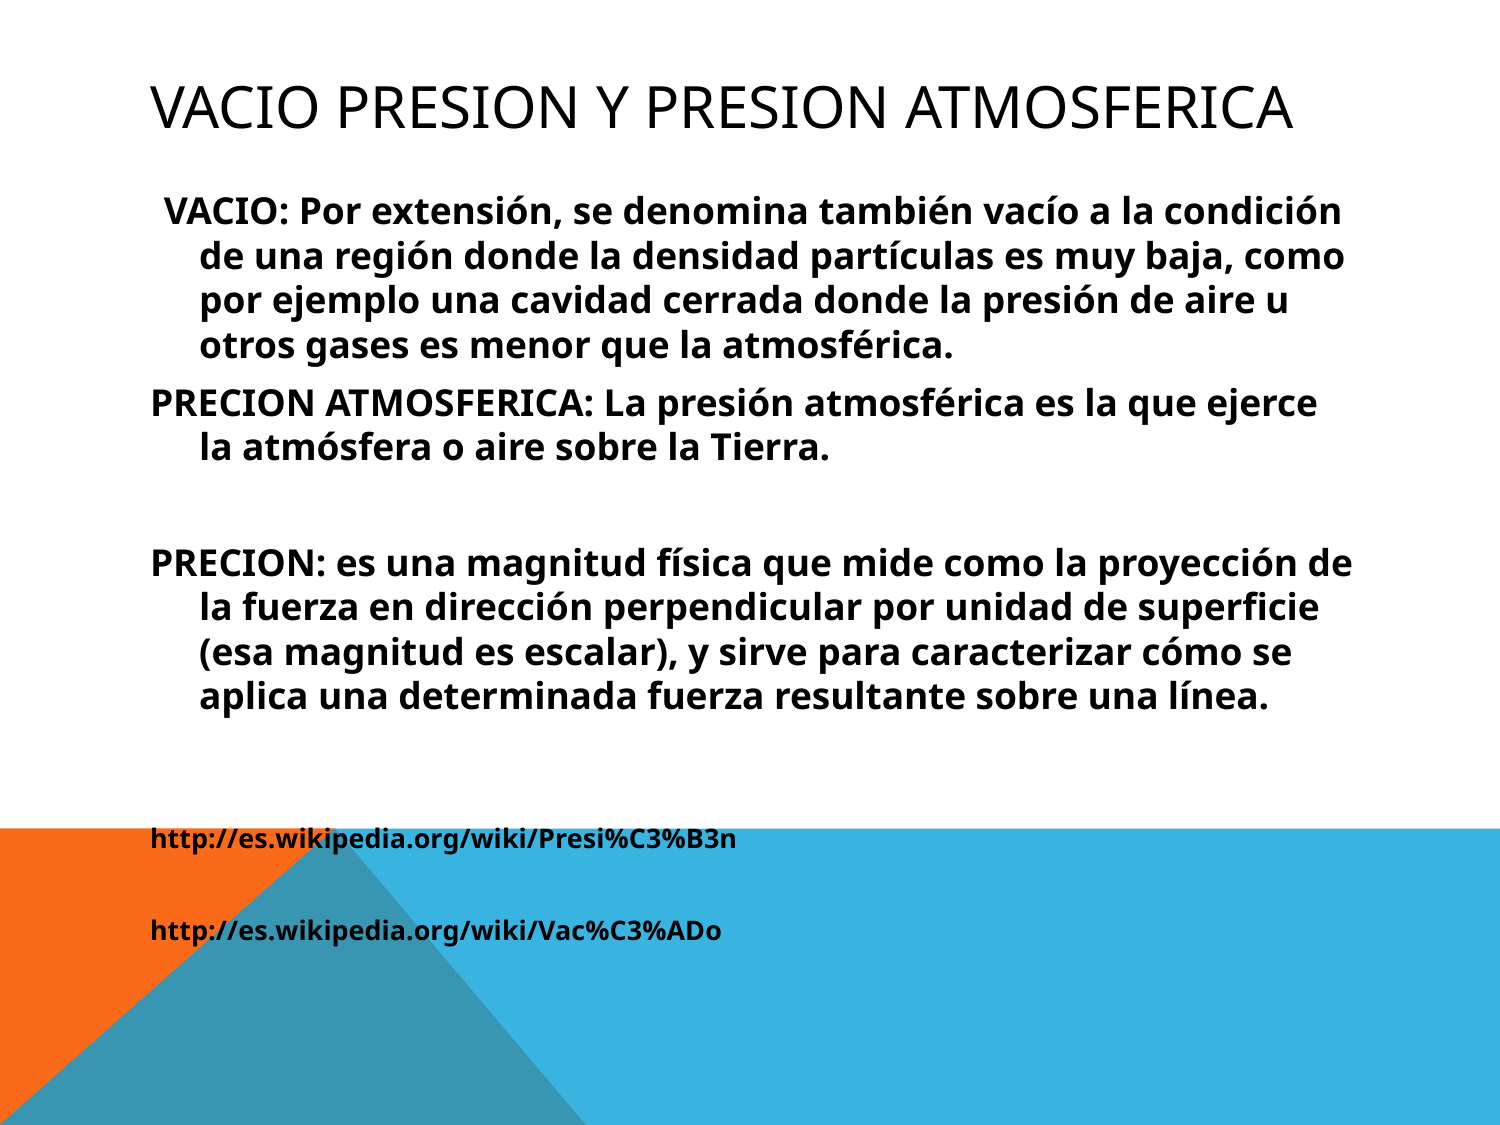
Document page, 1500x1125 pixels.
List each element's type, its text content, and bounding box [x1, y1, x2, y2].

title VACIO PRESION Y PRESION ATMOSFERICA [135, 60, 1369, 150]
list VACIO: Por extensión, se denomina también vacío a la condición de una región donde la densidad partículas es muy baja, como por ejemplo una cavidad cerrada donde la presión de aire u otros gases es menor que la atmosférica. PRECION ATMOSFERICA: La presión atmosférica es la que ejerce la atmósfera o aire sobre la Tierra. PRECION: es una magnitud física que mide como la proyección de la fuerza en dirección perpendicular por unidad de superficie (esa magnitud es escalar), y sirve para caracterizar cómo se aplica una determinada fuerza resultante sobre una línea. http://es.wikipedia.org/wiki/Presi%C3%B3n http://es.wikipedia.org/wiki/Vac%C3%ADo [135, 180, 1369, 1000]
